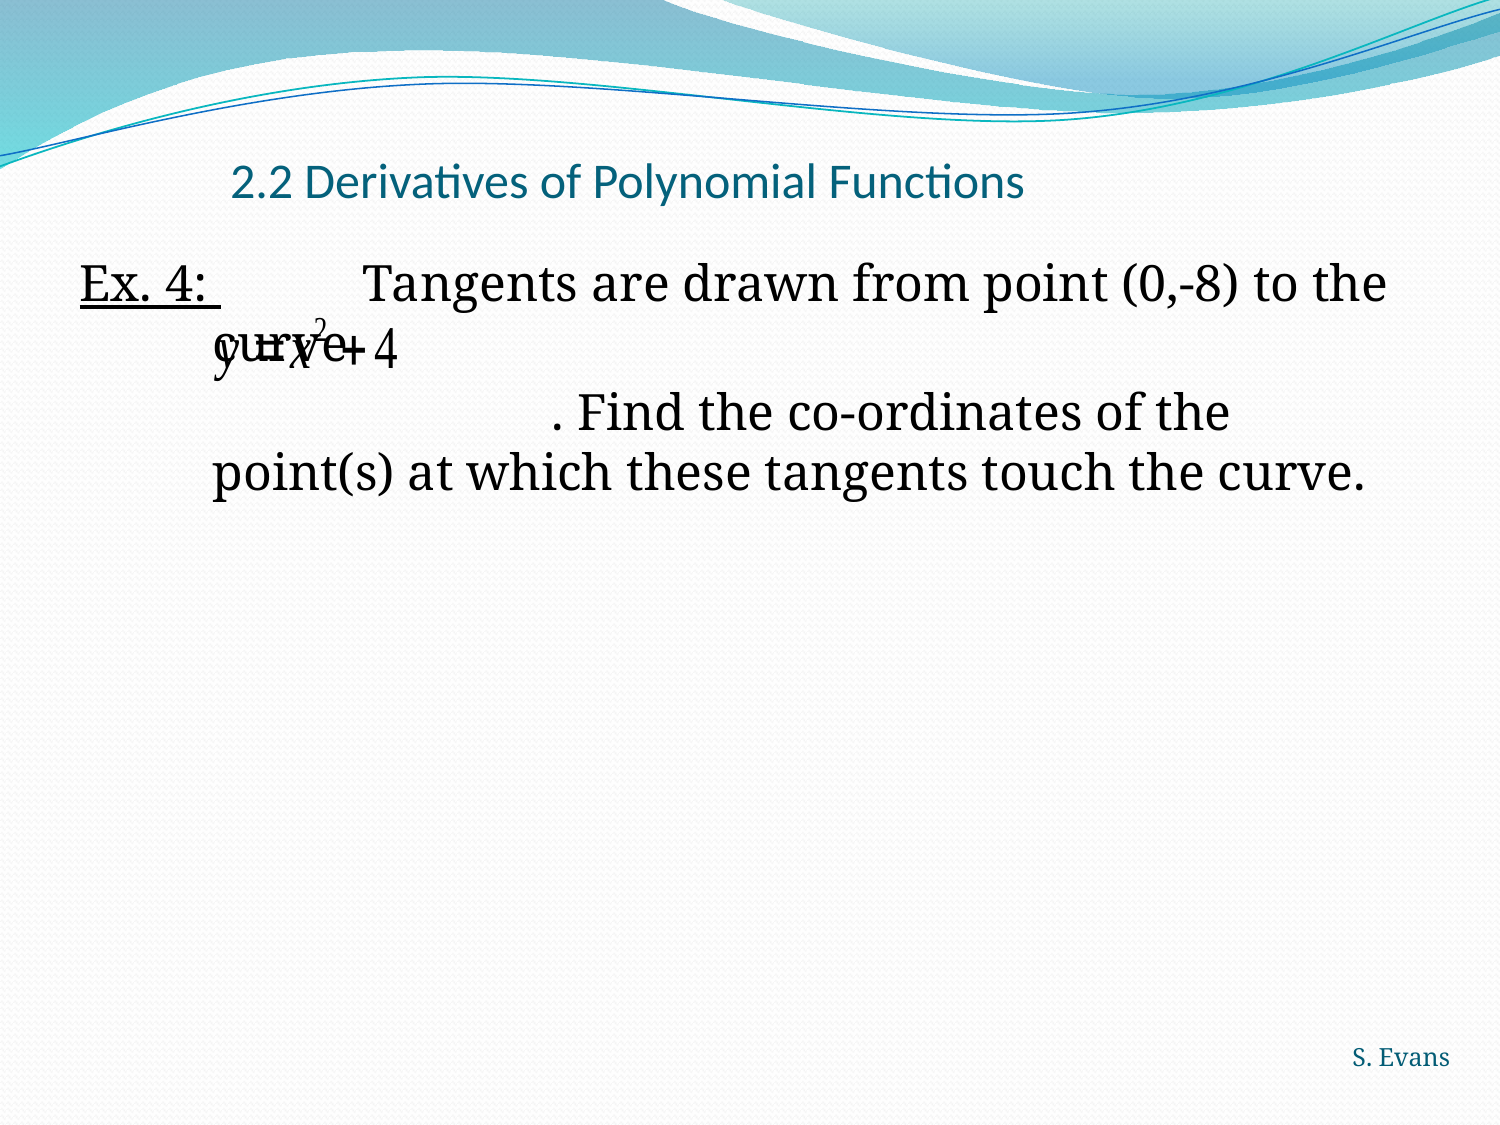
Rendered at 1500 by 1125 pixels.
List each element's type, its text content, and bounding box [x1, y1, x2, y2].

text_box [206, 302, 408, 394]
list Ex. 4: Tangents are drawn from point (0,-8) to the curve . Find the co-ordinates of the point(s) at which these tangents touch the curve. [64, 243, 1415, 986]
footer S. Evans [1352, 1011, 1453, 1072]
title 2.2 Derivatives of Polynomial Functions [230, 115, 1425, 209]
